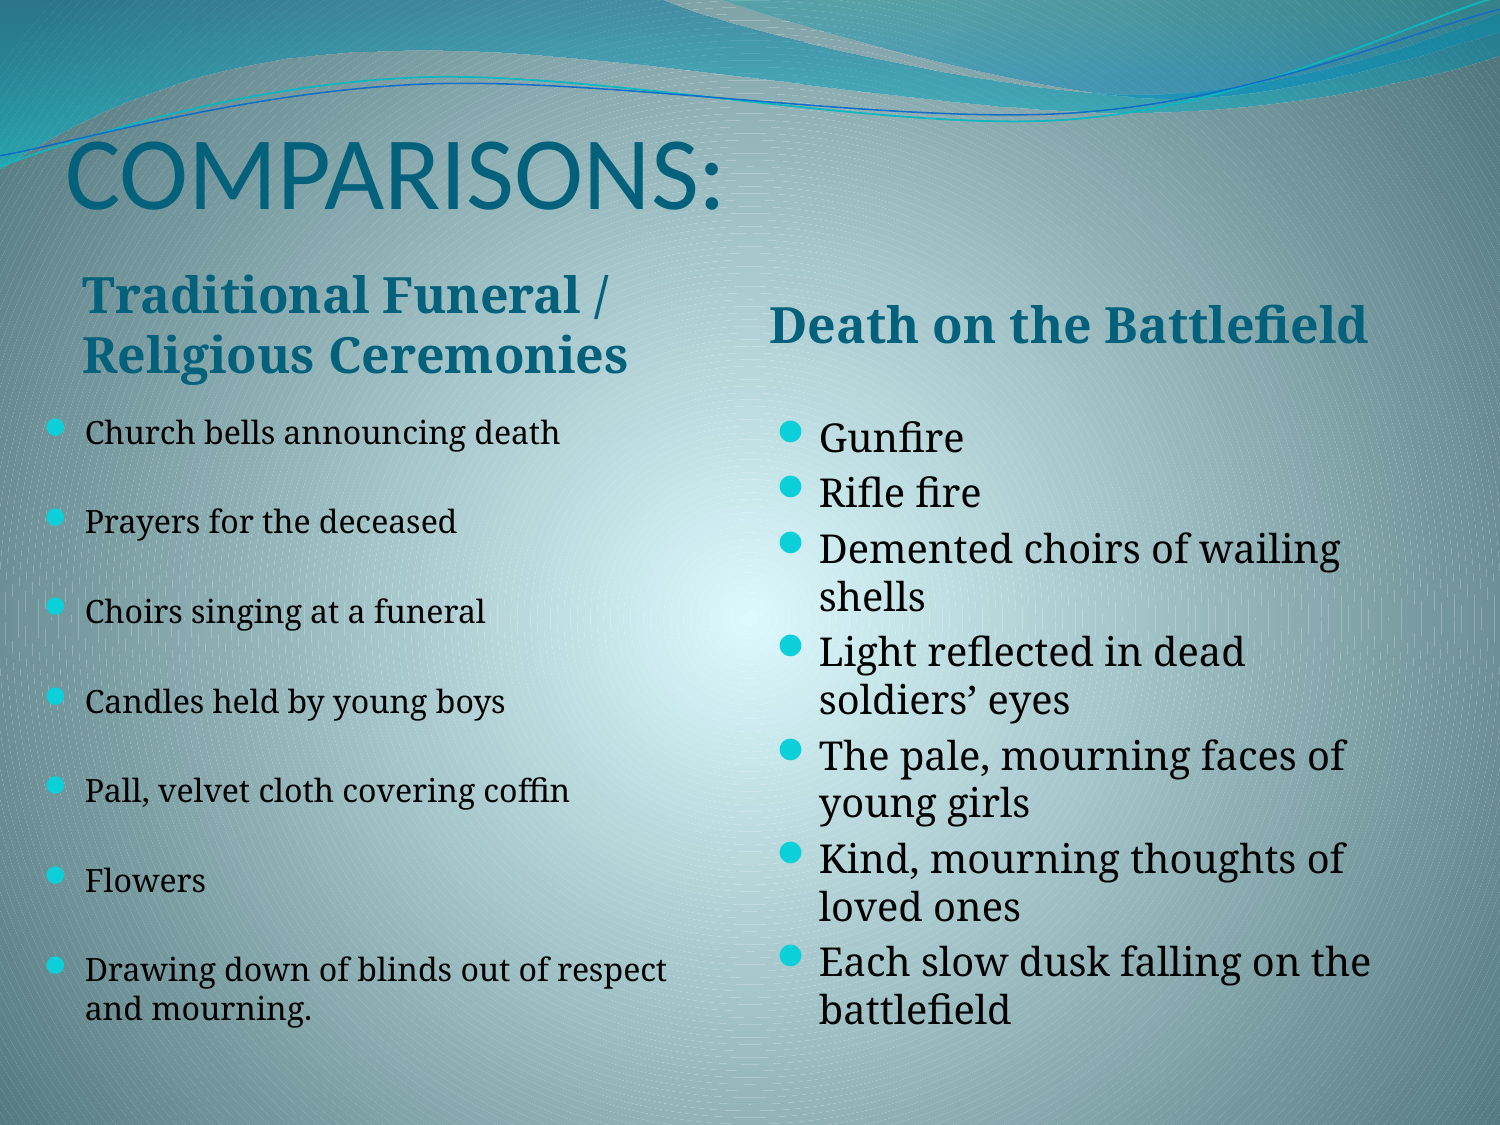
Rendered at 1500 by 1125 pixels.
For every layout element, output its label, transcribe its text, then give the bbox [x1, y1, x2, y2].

list Gunfire Rifle fire Demented choirs of wailing shells Light reflected in dead soldiers’ eyes The pale, mourning faces of young girls Kind, mourning thoughts of loved ones Each slow dusk falling on the battlefield [761, 412, 1425, 1044]
list Church bells announcing death Prayers for the deceased Choirs singing at a funeral Candles held by young boys Pall, velvet cloth covering coffin Flowers Drawing down of blinds out of respect and mourning. [29, 412, 738, 1044]
list Death on the Battlefield [761, 305, 1425, 412]
list Traditional Funeral / Religious Ceremonies [75, 304, 738, 412]
title COMPARISONS: [64, 42, 1415, 231]
